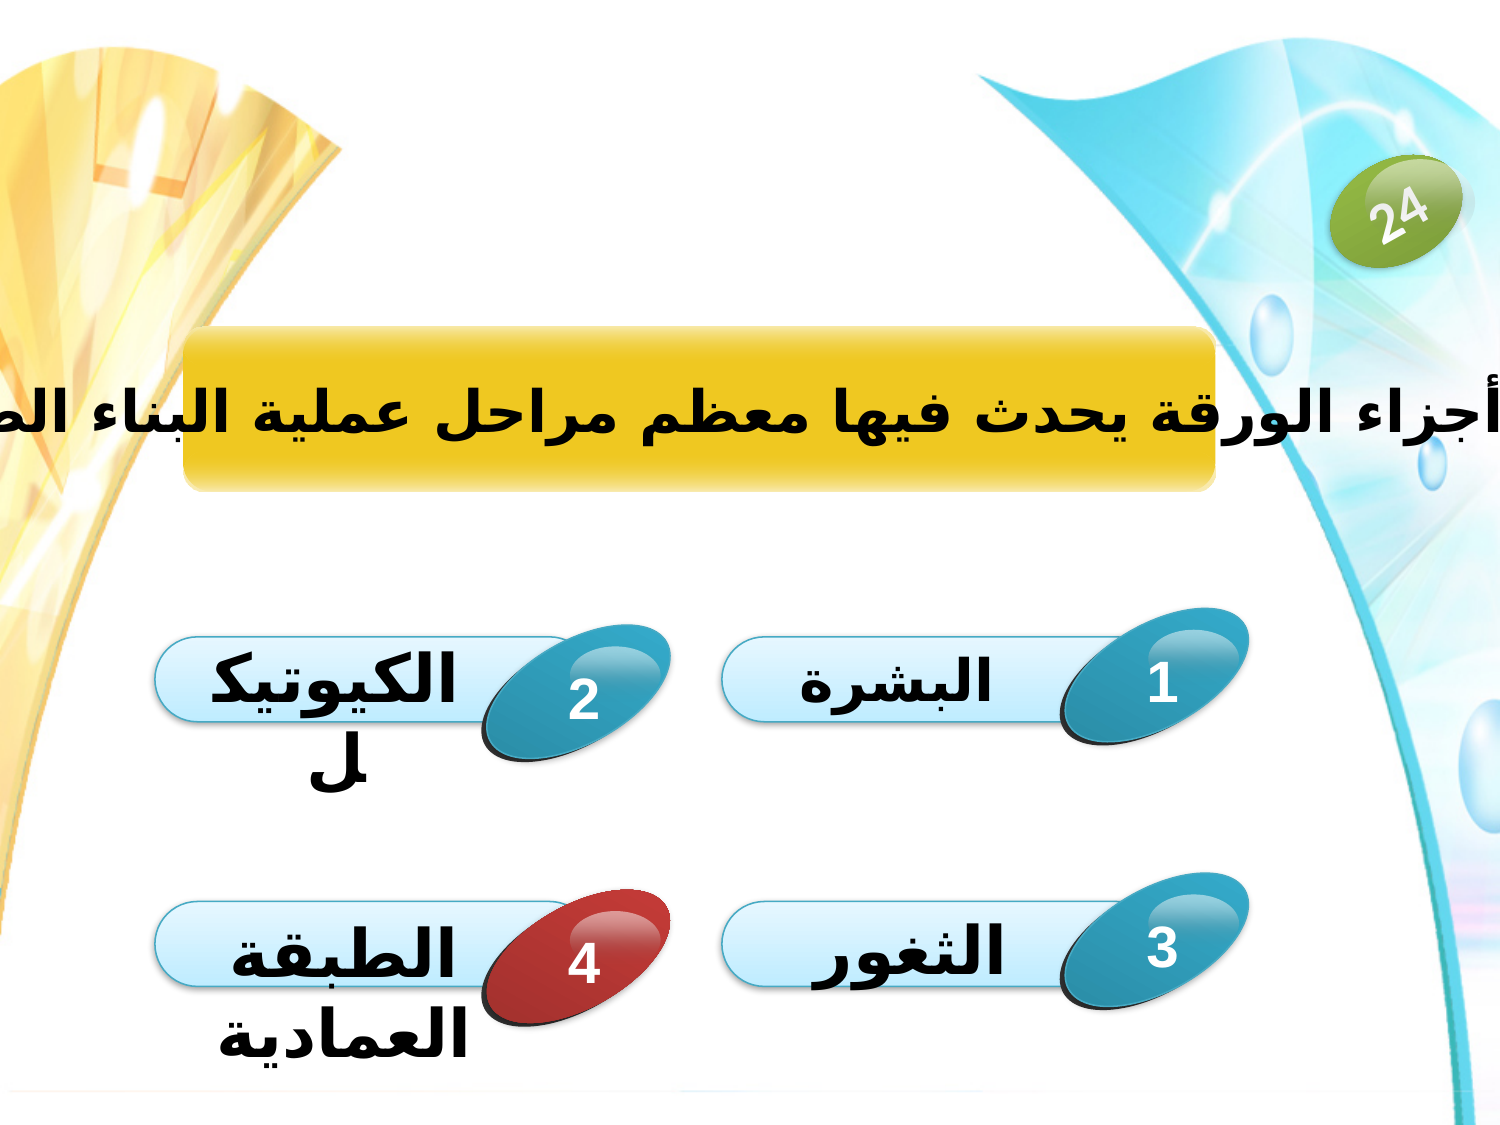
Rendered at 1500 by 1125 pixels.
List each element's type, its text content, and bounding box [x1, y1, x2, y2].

picture [0, 0, 1500, 1125]
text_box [135, 901, 680, 1036]
text_box 24 [1330, 178, 1418, 268]
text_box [691, 888, 1259, 997]
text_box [154, 628, 680, 747]
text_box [721, 623, 1259, 731]
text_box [182, 325, 1216, 492]
picture [0, 418, 12, 425]
